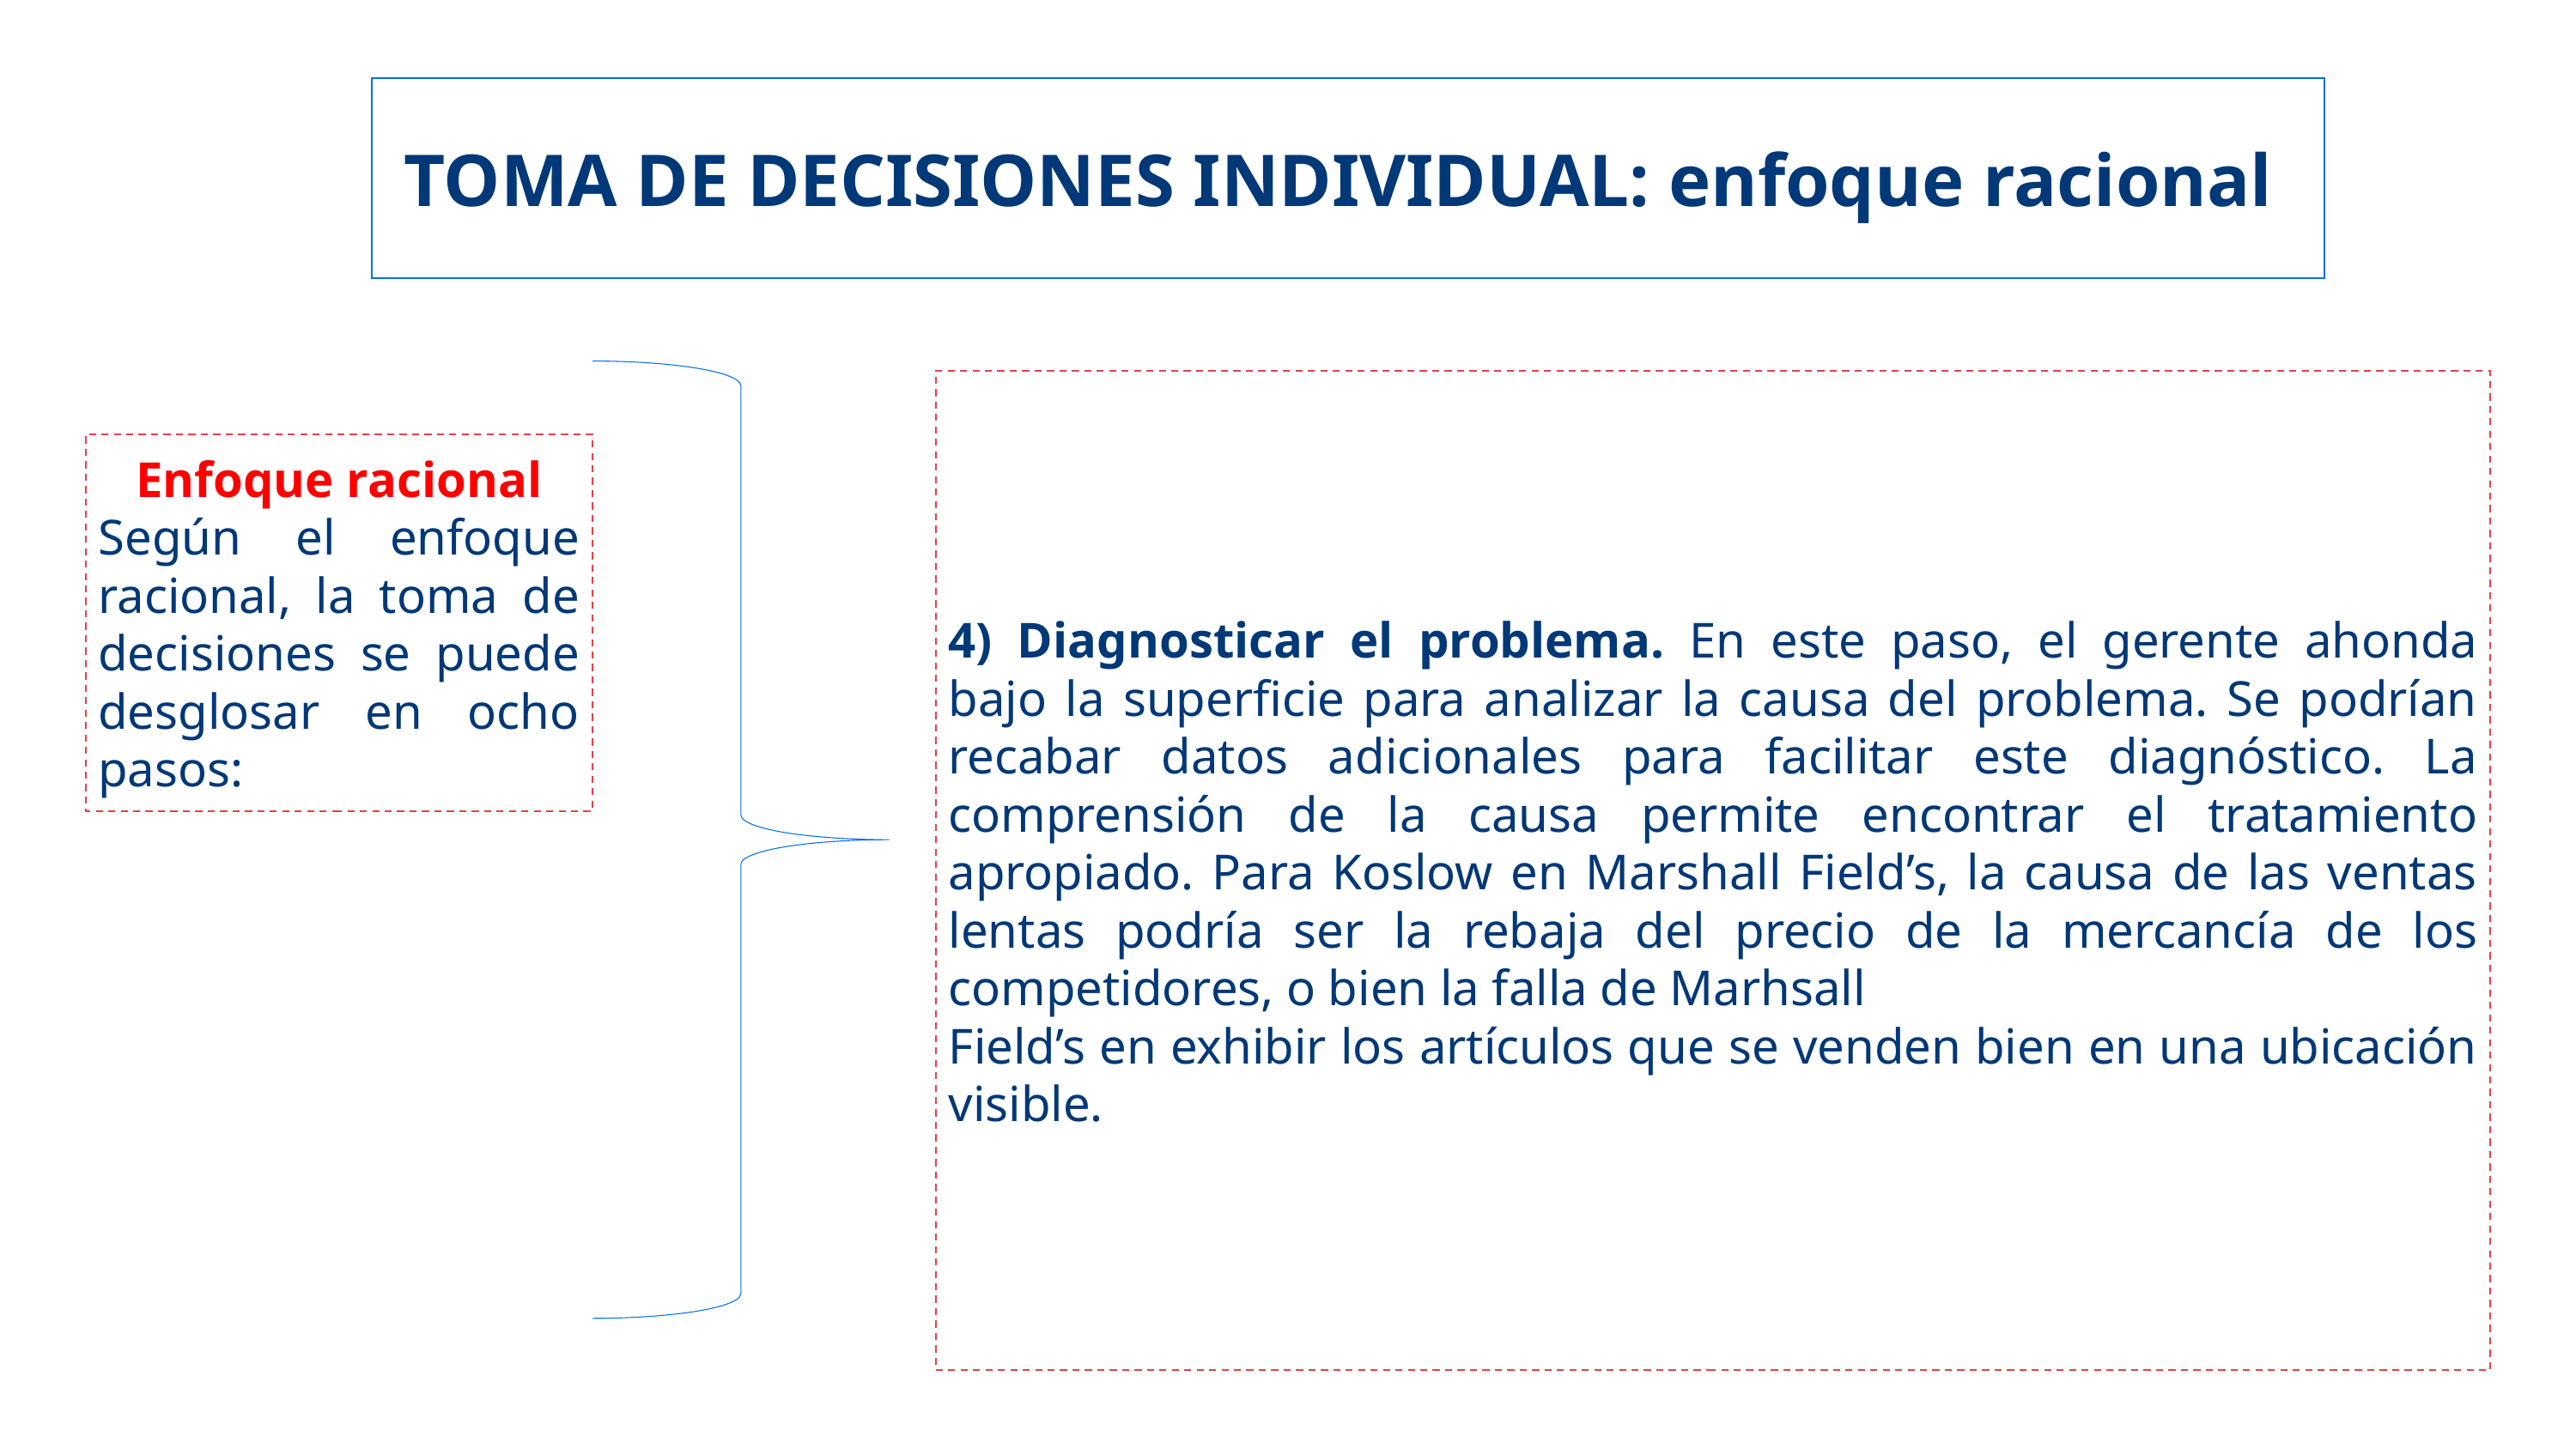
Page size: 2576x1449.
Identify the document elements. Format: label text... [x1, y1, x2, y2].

text_box Enfoque racional Según el enfoque racional, la toma de decisiones se puede desglosar en ocho pasos: [85, 434, 592, 811]
text_box TOMA DE DECISIONES INDIVIDUAL: enfoque racional [371, 77, 2324, 278]
text_box [592, 361, 890, 1319]
text_box 4) Diagnosticar el problema. En este paso, el gerente ahonda bajo la superficie para analizar la causa del problema. Se podrían recabar datos adicionales para facilitar este diagnóstico. La comprensión de la causa permite encontrar el tratamiento apropiado. Para Koslow en Marshall Field’s, la causa de las ventas lentas podría ser la rebaja del precio de la mercancía de los competidores, o bien la falla de Marhsall Field’s en exhibir los artículos que se venden bien en una ubicación visible. [935, 370, 2491, 1371]
